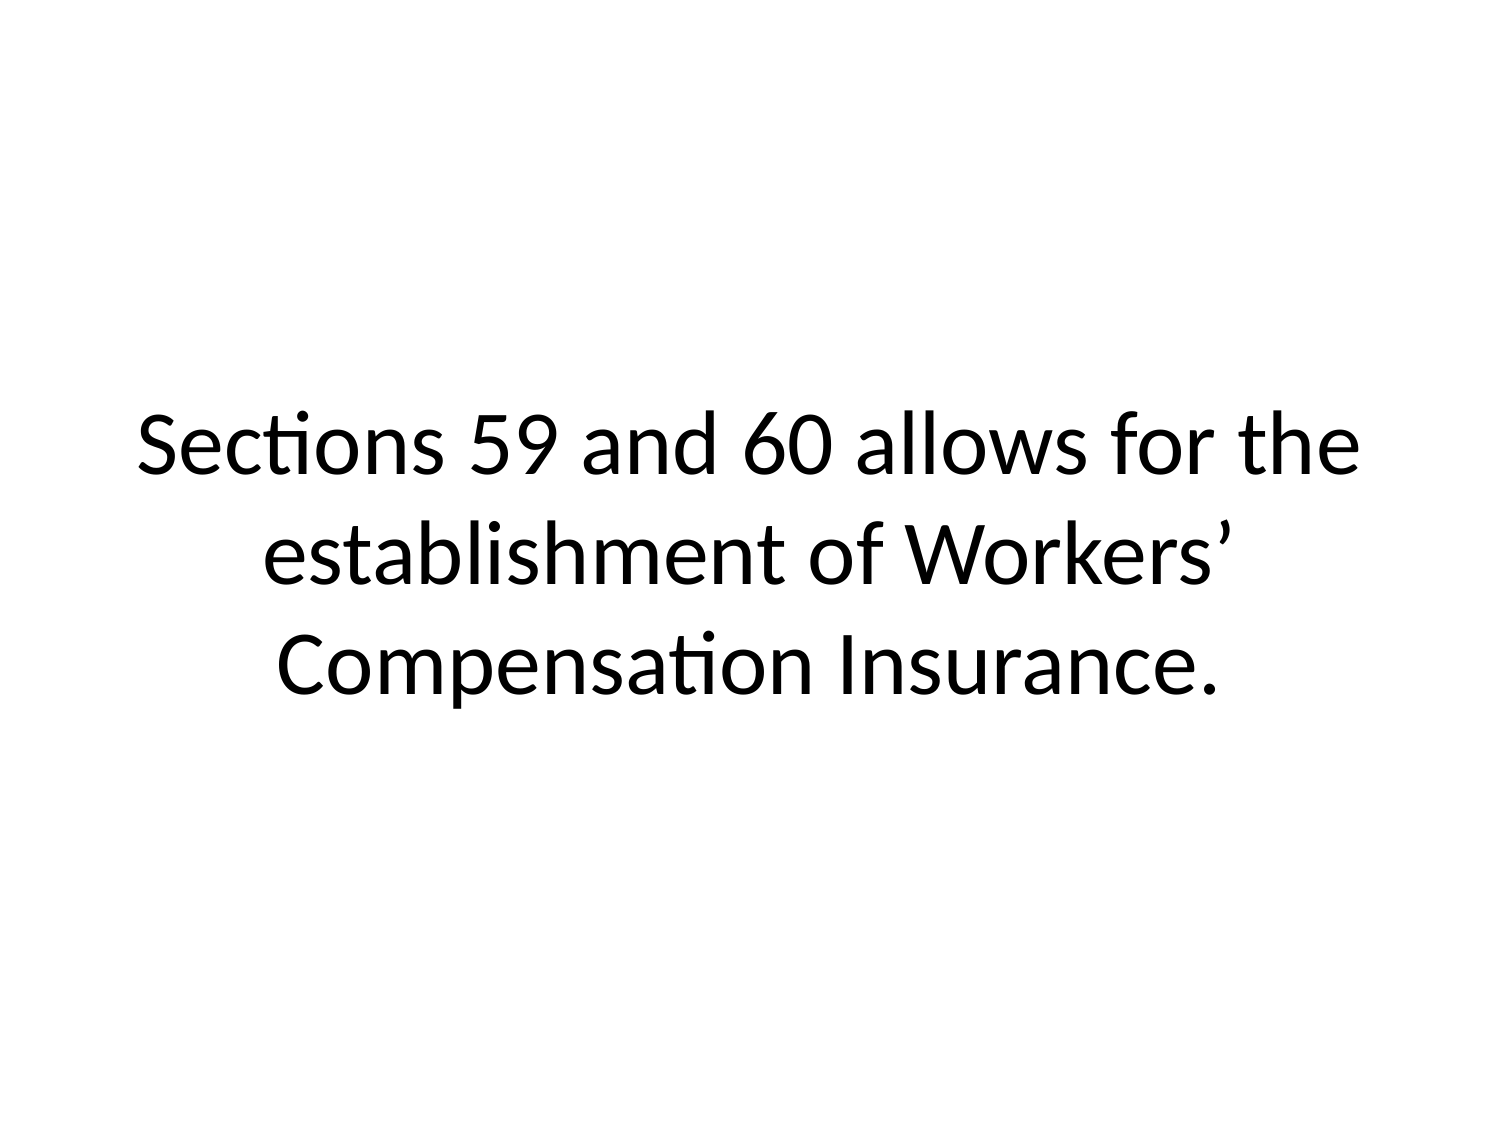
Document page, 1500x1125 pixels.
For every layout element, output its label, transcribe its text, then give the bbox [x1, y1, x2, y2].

title Sections 59 and 60 allows for the establishment of Workers’ Compensation Insurance. [75, 45, 1425, 1050]
